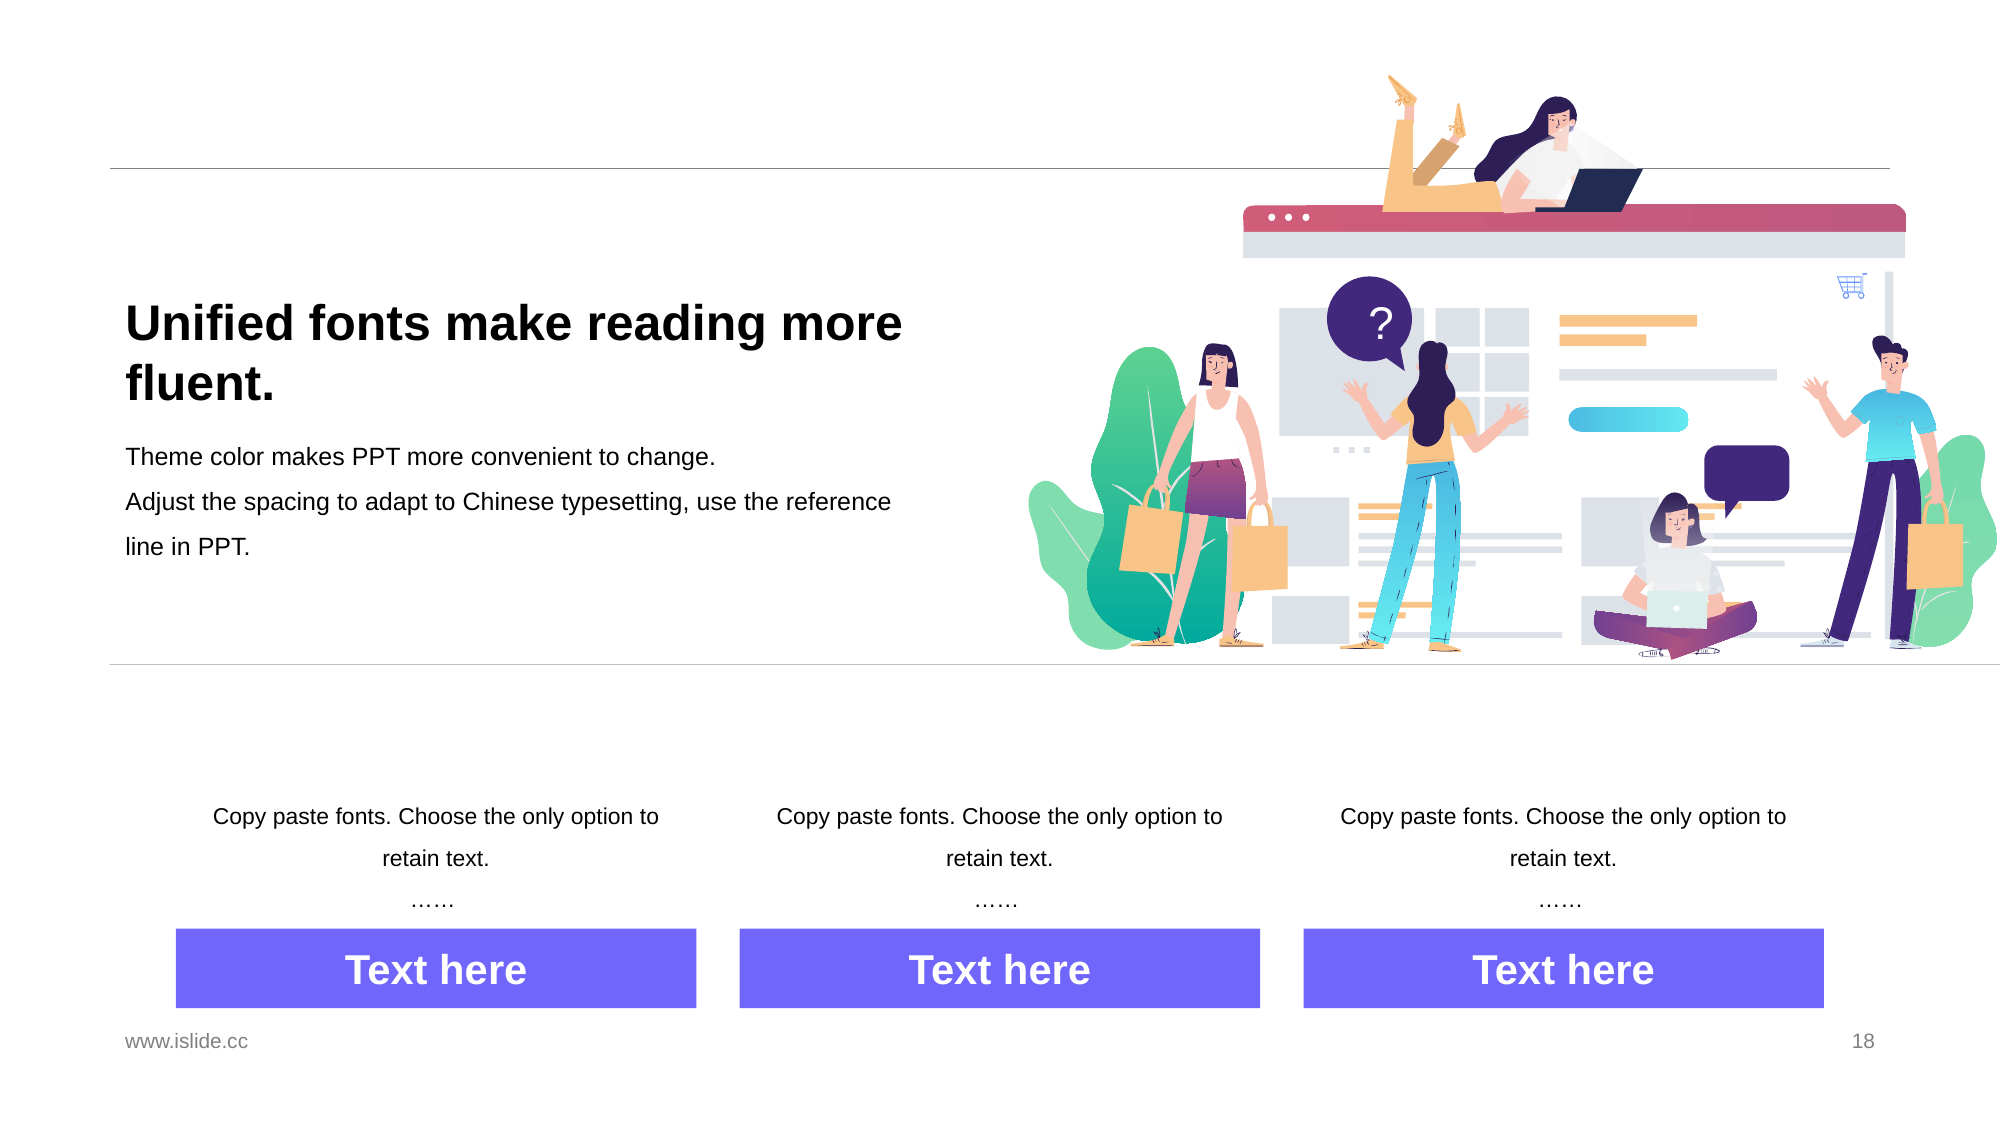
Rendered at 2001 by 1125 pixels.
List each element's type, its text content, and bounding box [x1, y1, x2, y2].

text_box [109, 56, 2000, 1009]
slide_number 18 [1412, 1023, 1890, 1058]
footer www.islide.cc [109, 1023, 790, 1058]
